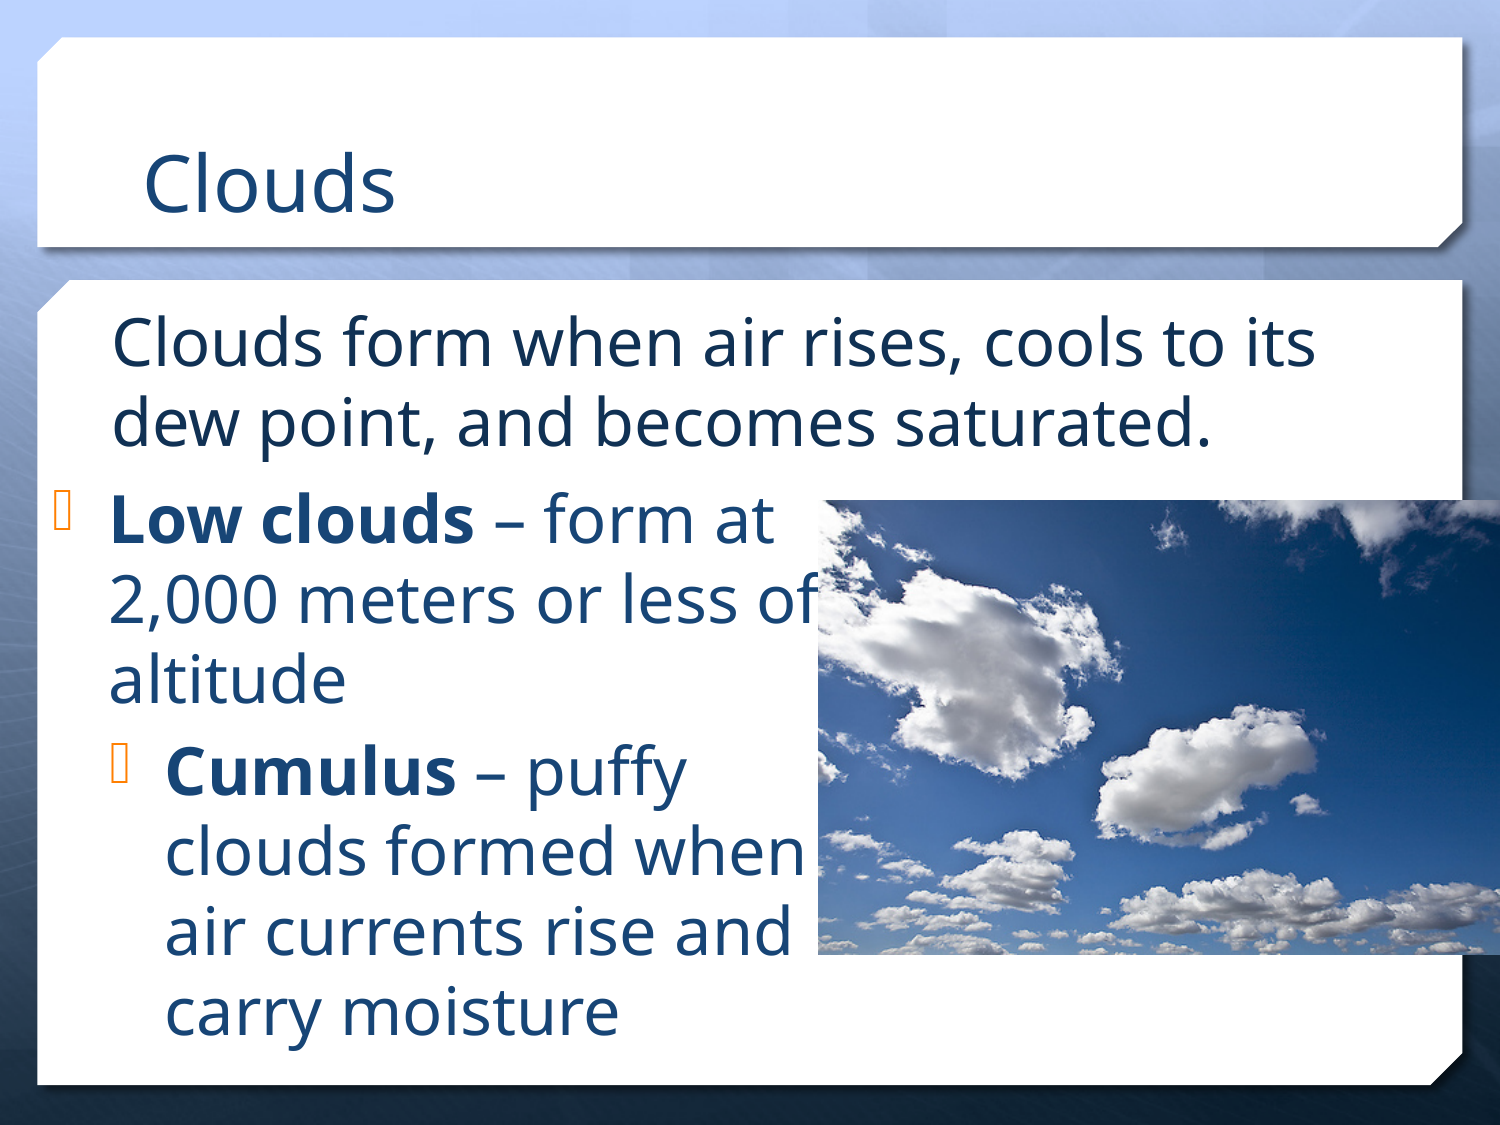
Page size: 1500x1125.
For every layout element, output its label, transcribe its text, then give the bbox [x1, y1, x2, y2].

text_box Clouds form when air rises, cools to its dew point, and becomes saturated. [96, 292, 1400, 467]
list Low clouds – form at 2,000 meters or less of altitude Cumulus – puffy clouds formed when air currents rise and carry moisture [37, 469, 858, 1064]
picture [817, 499, 1500, 955]
title Clouds [127, 48, 1372, 236]
